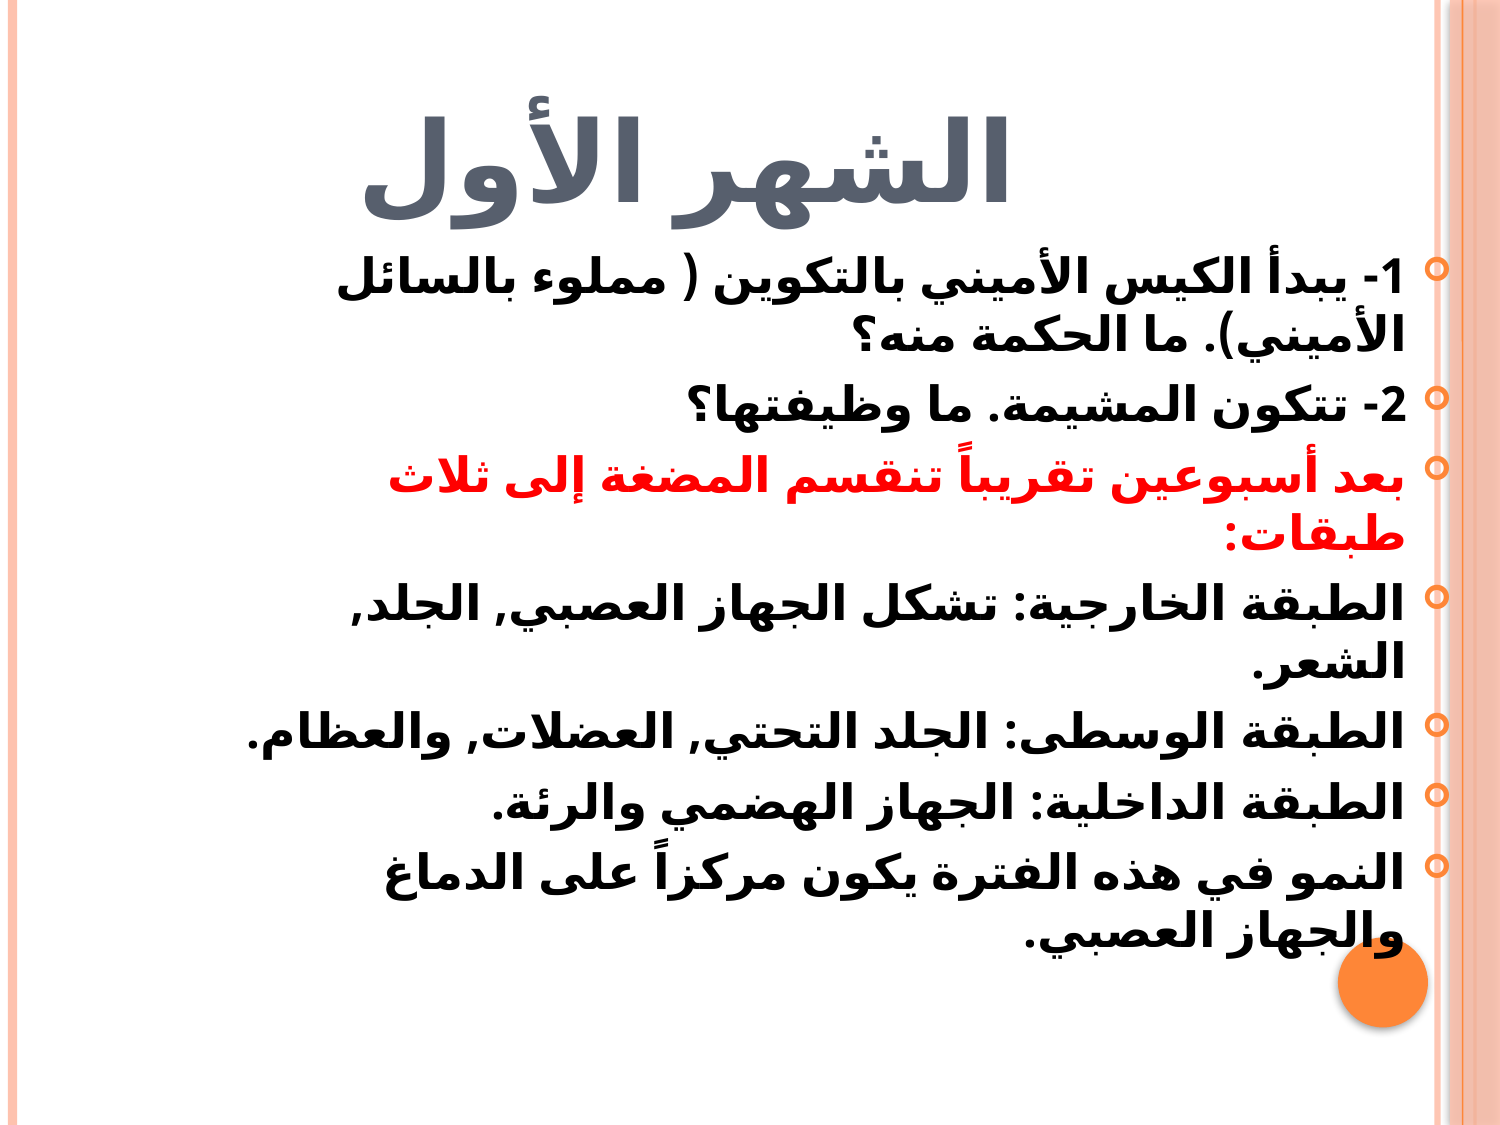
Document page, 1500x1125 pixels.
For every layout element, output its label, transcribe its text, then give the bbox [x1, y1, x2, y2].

title الشهر الأول [75, 45, 1300, 233]
list 1- يبدأ الكيس الأميني بالتكوين ( مملوء بالسائل الأميني). ما الحكمة منه؟ 2- تتكون المشيمة. ما وظيفتها؟ بعد أسبوعين تقريباً تنقسم المضغة إلى ثلاث طبقات: الطبقة الخارجية: تشكل الجهاز العصبي, الجلد, الشعر. الطبقة الوسطى: الجلد التحتي, العضلات, والعظام. الطبقة الداخلية: الجهاز الهضمي والرئة. النمو في هذه الفترة يكون مركزاً على الدماغ والجهاز العصبي. [222, 237, 1466, 1025]
